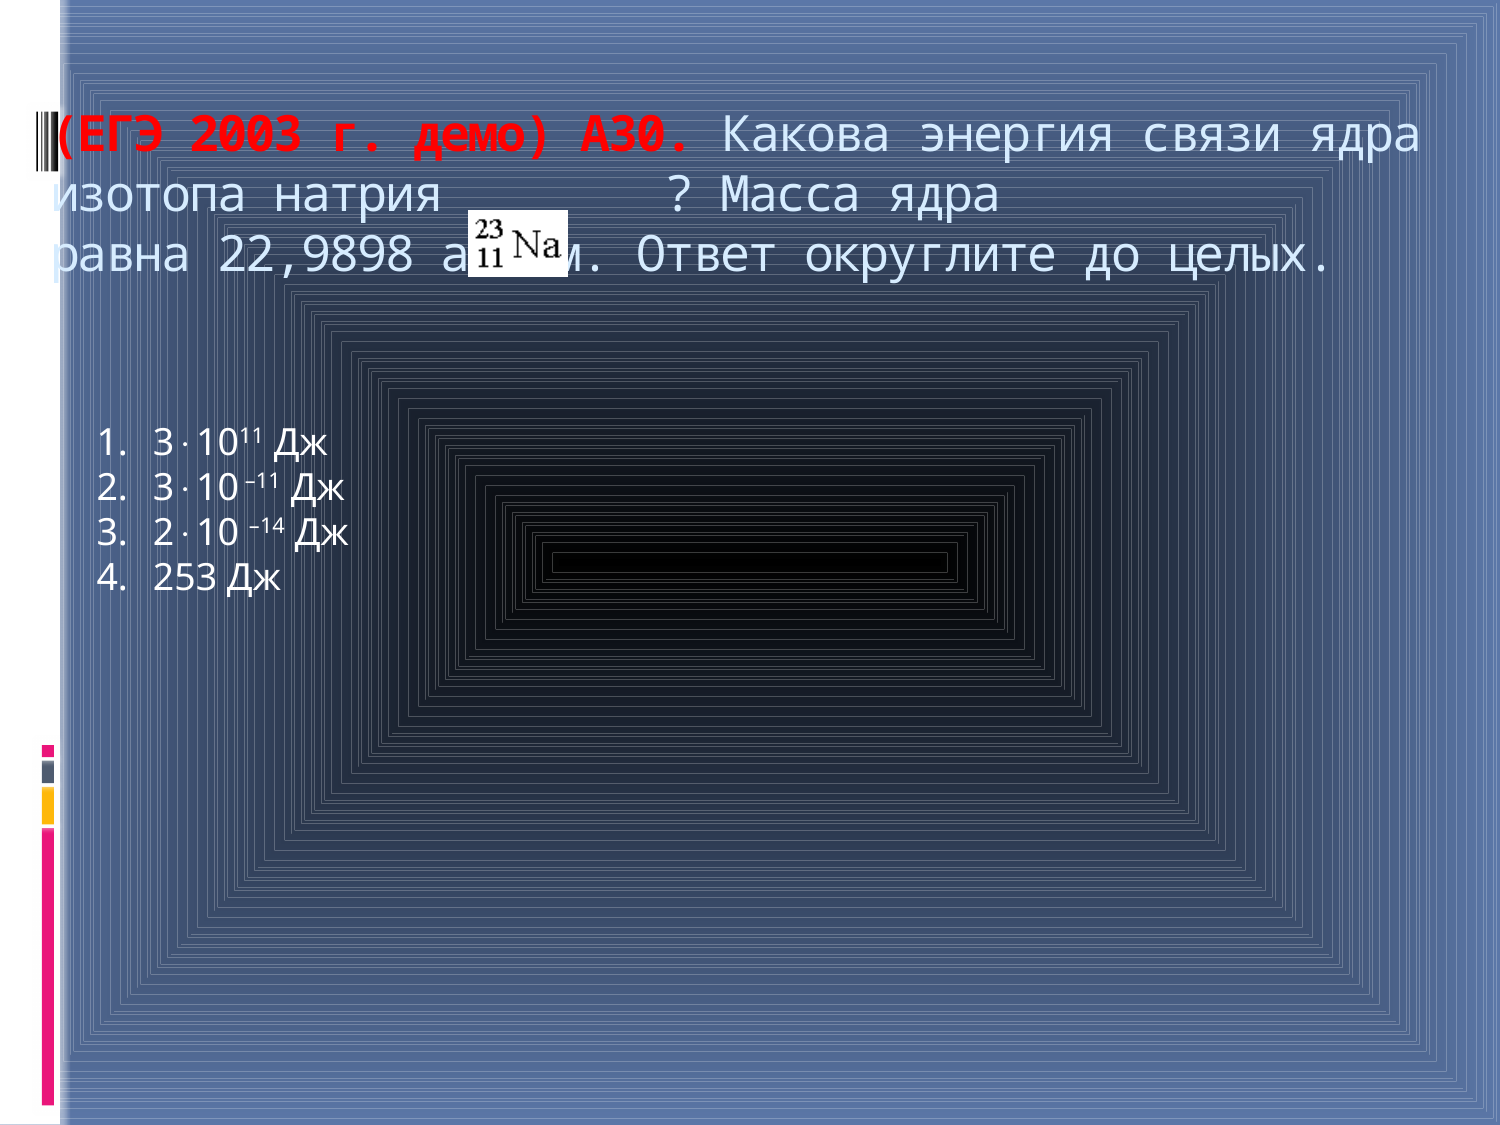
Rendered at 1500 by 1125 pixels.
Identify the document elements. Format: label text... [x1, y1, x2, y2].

text_box 31011 Дж 310 –11 Дж 210 –14 Дж 253 Дж [81, 410, 1313, 605]
title (ЕГЭ 2003 г. демо) А30. Какова энергия связи ядра изотопа натрия ? Масса ядра равна 22,9898 а.е.м. Ответ округлите до целых. [35, 93, 1465, 340]
picture [468, 210, 568, 277]
